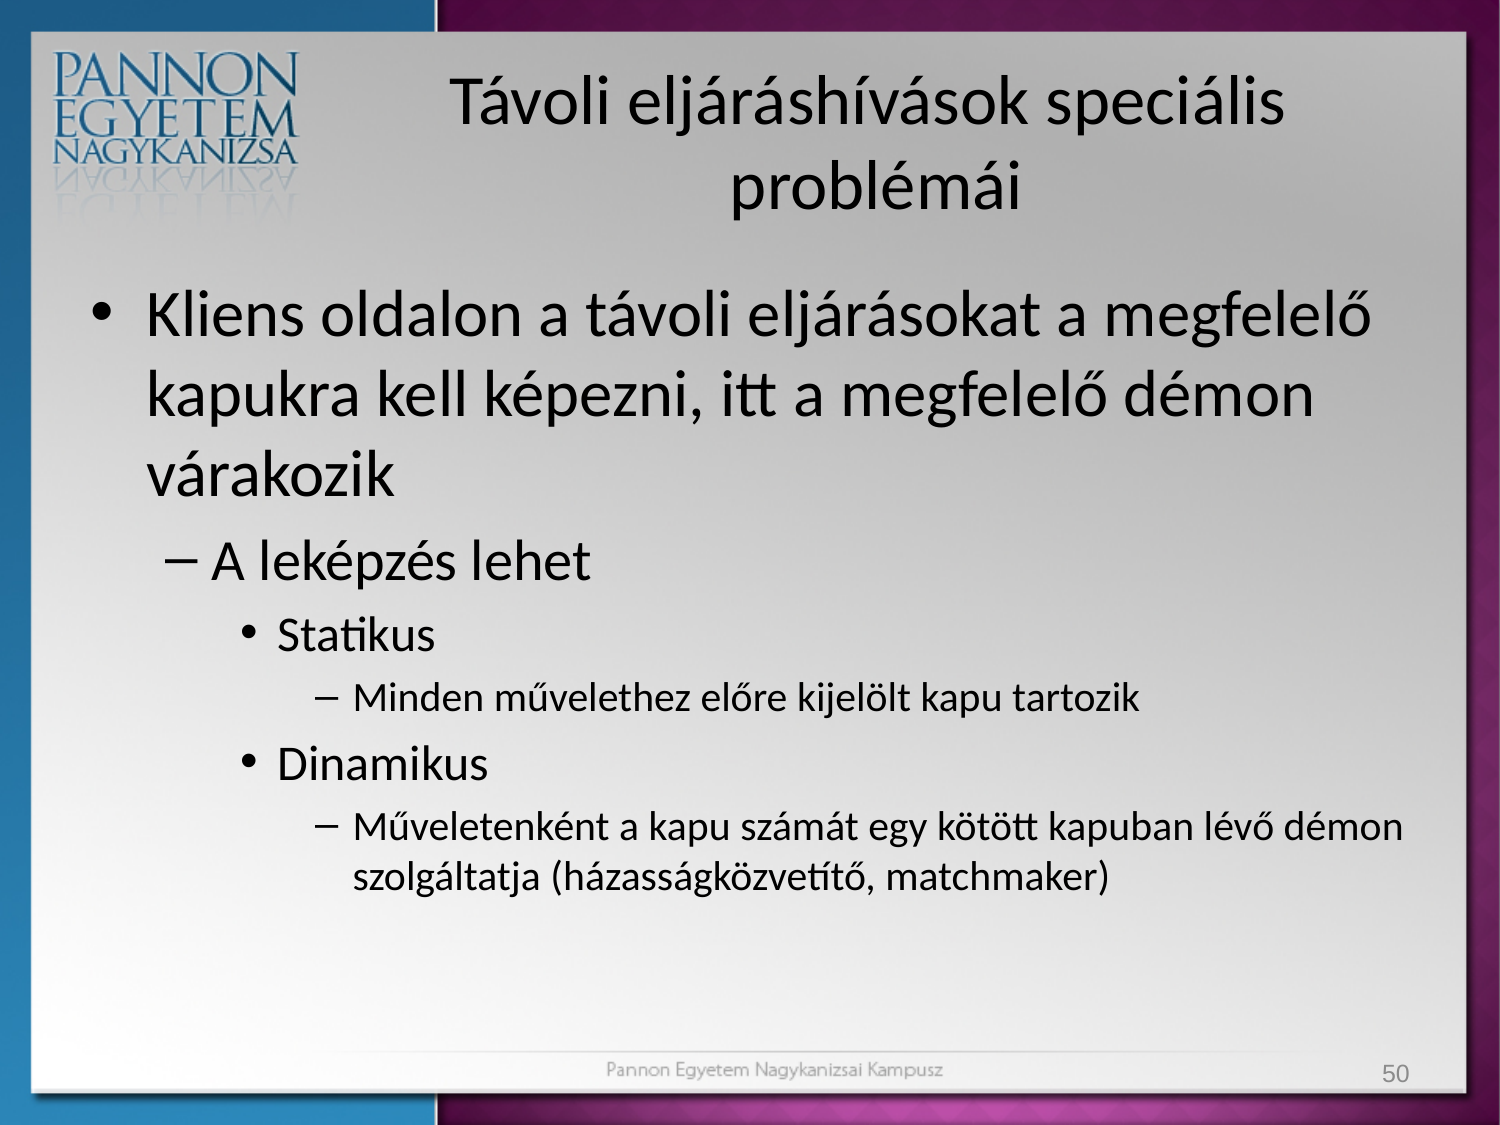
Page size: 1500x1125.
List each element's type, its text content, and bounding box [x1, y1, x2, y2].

picture [0, 0, 1500, 1125]
title Távoli eljáráshívások speciális problémái [328, 45, 1425, 233]
slide_number 50 [1074, 1042, 1425, 1103]
list Kliens oldalon a távoli eljárásokat a megfelelő kapukra kell képezni, itt a megfelelő démon várakozik A leképzés lehet Statikus Minden művelethez előre kijelölt kapu tartozik Dinamikus Műveletenként a kapu számát egy kötött kapuban lévő démon szolgáltatja (házasságközvetítő, matchmaker) [75, 262, 1425, 1038]
